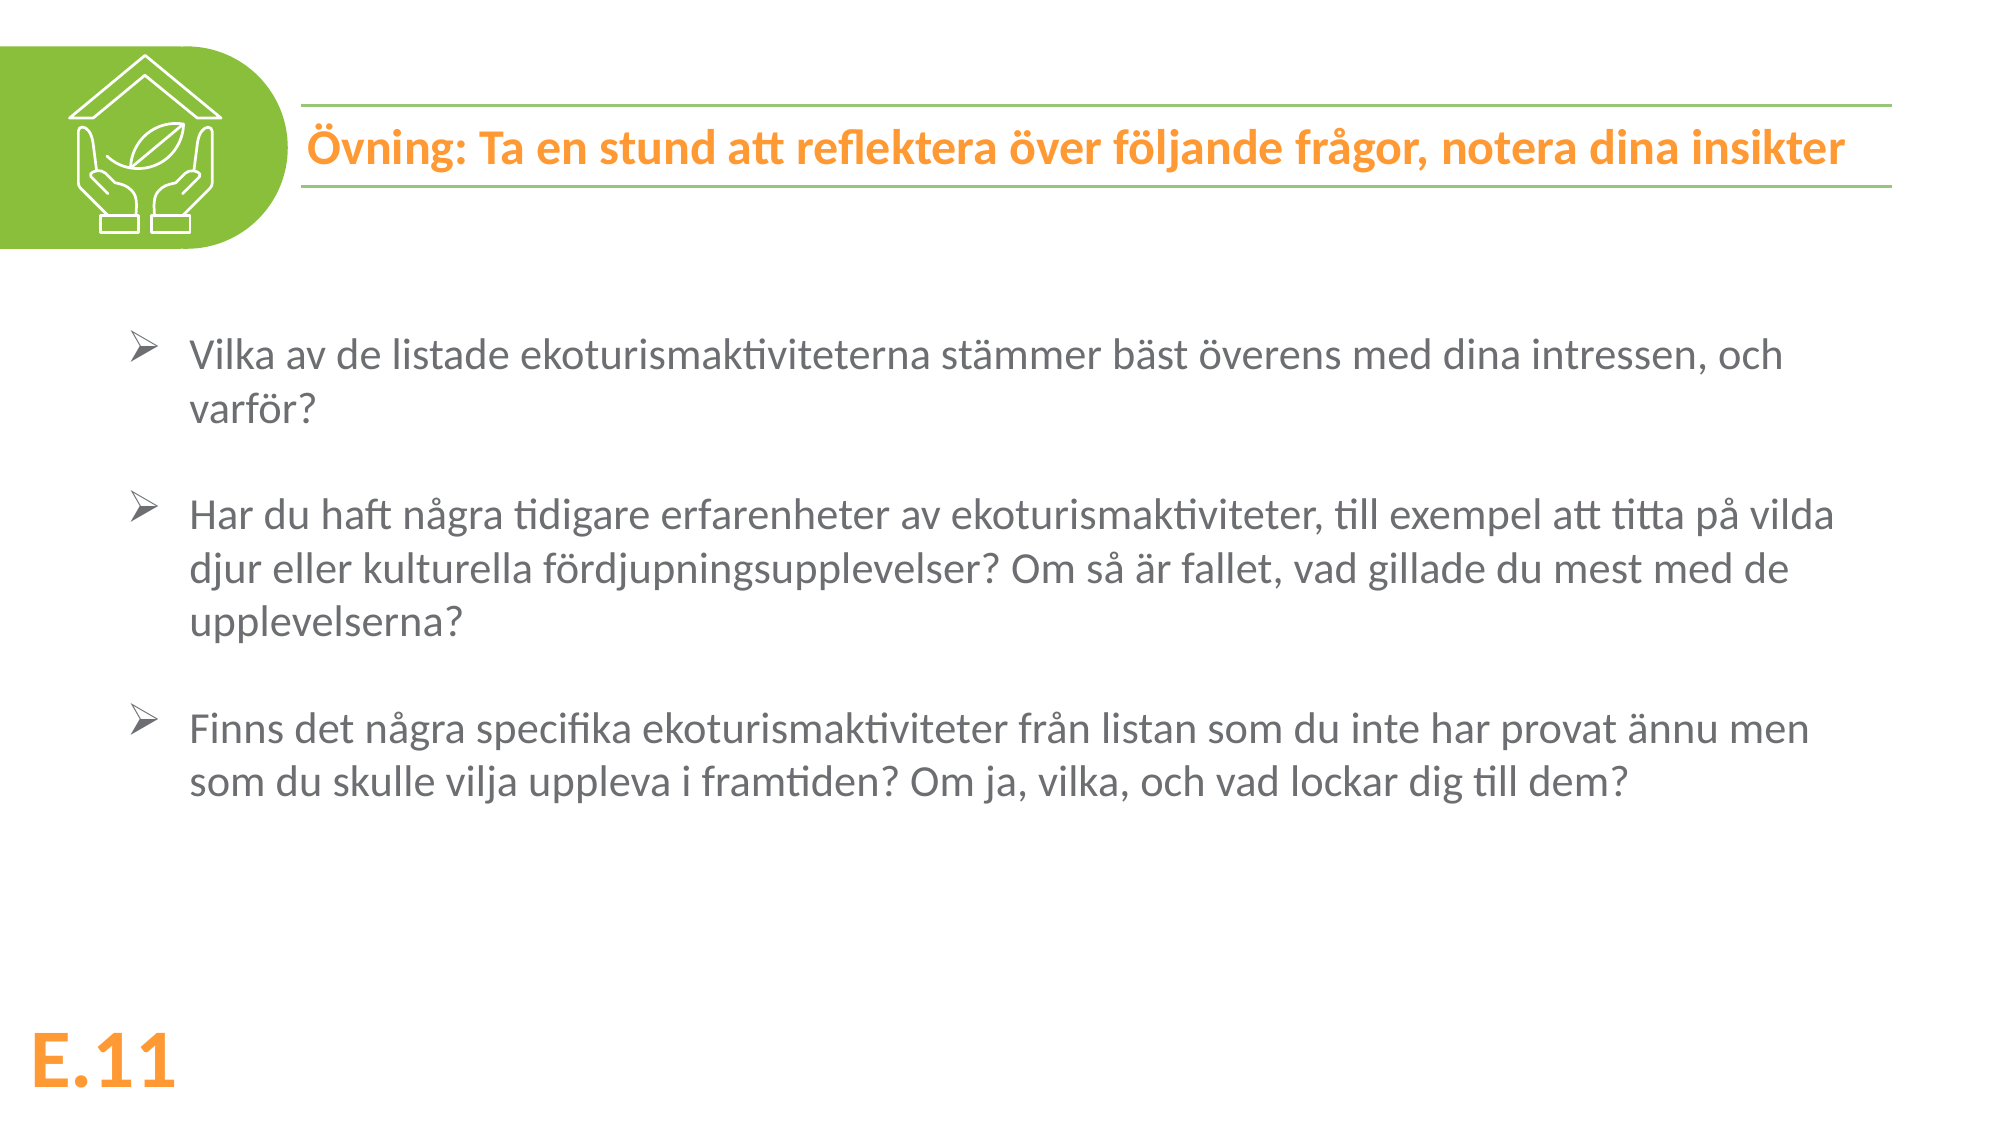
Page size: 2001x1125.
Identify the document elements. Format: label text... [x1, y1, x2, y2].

text_box E.11 [10, 1019, 298, 1125]
list Övning: Ta en stund att reflektera över följande frågor, notera dina insikter [287, 85, 1893, 257]
list Vilka av de listade ekoturismaktiviteterna stämmer bäst överens med dina intressen, och varför? Har du haft några tidigare erfarenheter av ekoturismaktiviteter, till exempel att titta på vilda djur eller kulturella fördjupningsupplevelser? Om så är fallet, vad gillade du mest med de upplevelserna? Finns det några specifika ekoturismaktiviteter från listan som du inte har provat ännu men som du skulle vilja uppleva i framtiden? Om ja, vilka, och vad lockar dig till dem? [106, 305, 1904, 1020]
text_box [68, 54, 222, 233]
text_box [0, 46, 288, 249]
